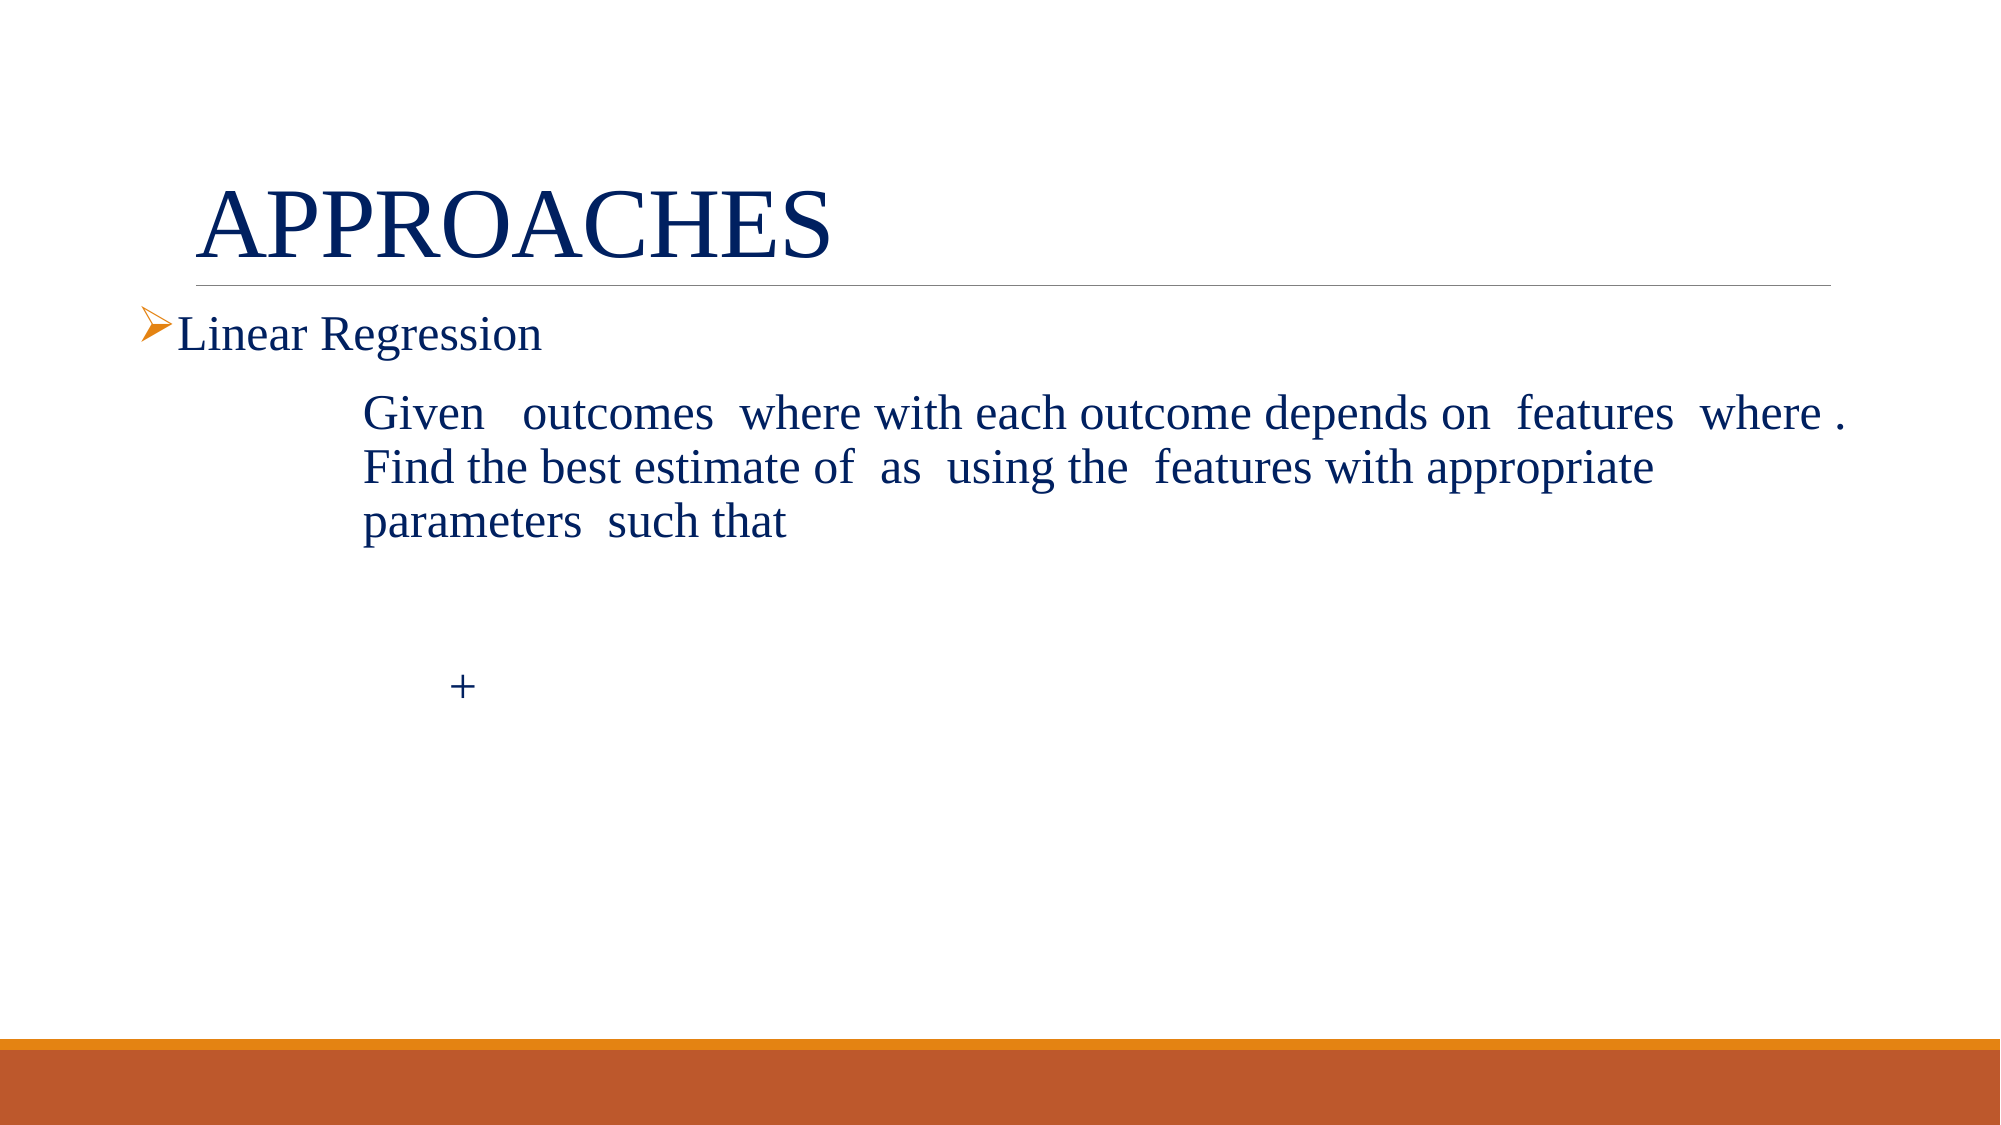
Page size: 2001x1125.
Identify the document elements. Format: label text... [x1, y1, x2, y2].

title APPROACHES [180, 47, 1830, 285]
